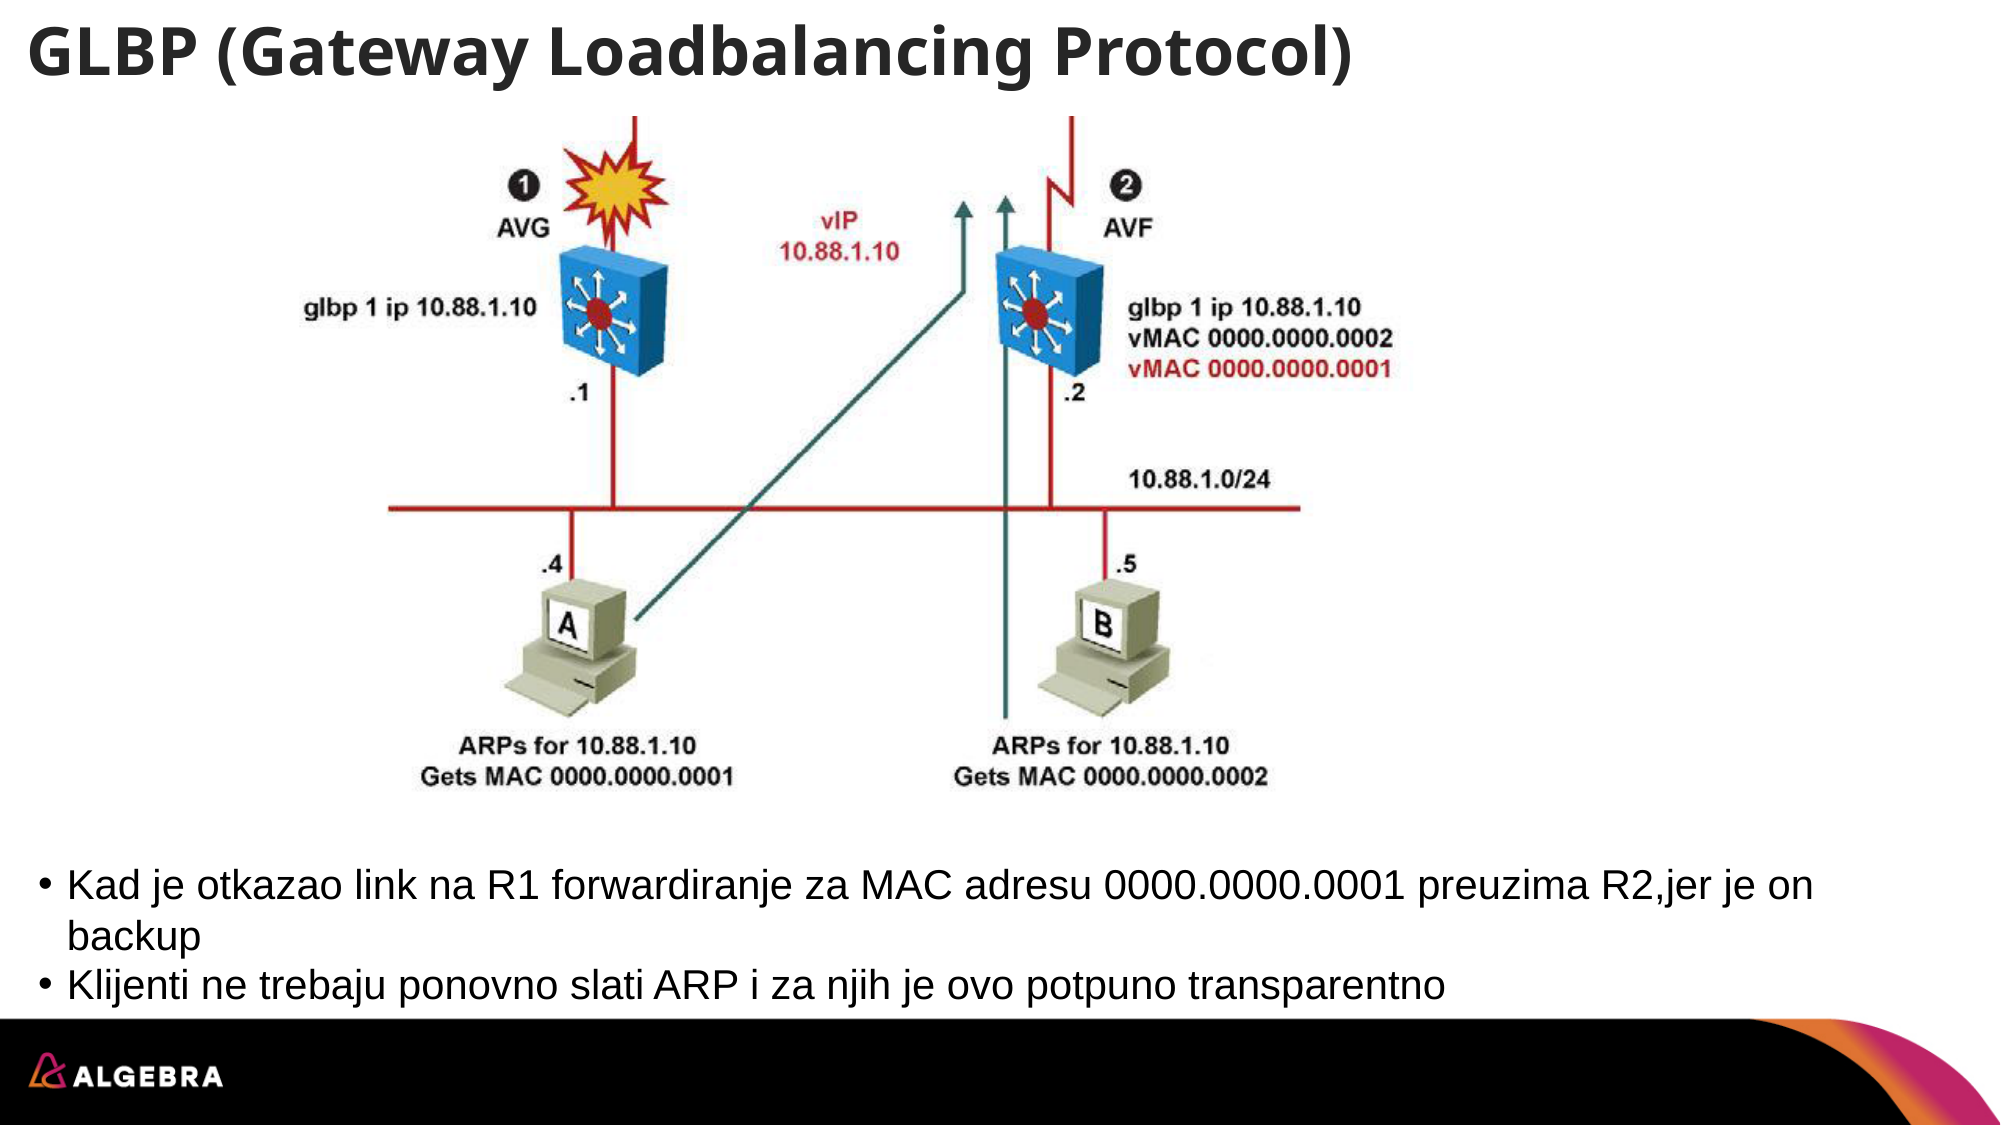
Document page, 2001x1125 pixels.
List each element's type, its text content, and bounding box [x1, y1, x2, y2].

picture [0, 0, 2001, 1125]
text_box Kad je otkazao link na R1 forwardiranje za MAC adresu 0000.0000.0001 preuzima R2,jer je on backup Klijenti ne trebaju ponovno slati ARP i za njih je ovo potpuno transparentno [23, 770, 1891, 1016]
title GLBP (Gateway Loadbalancing Protocol) [11, 10, 1959, 187]
